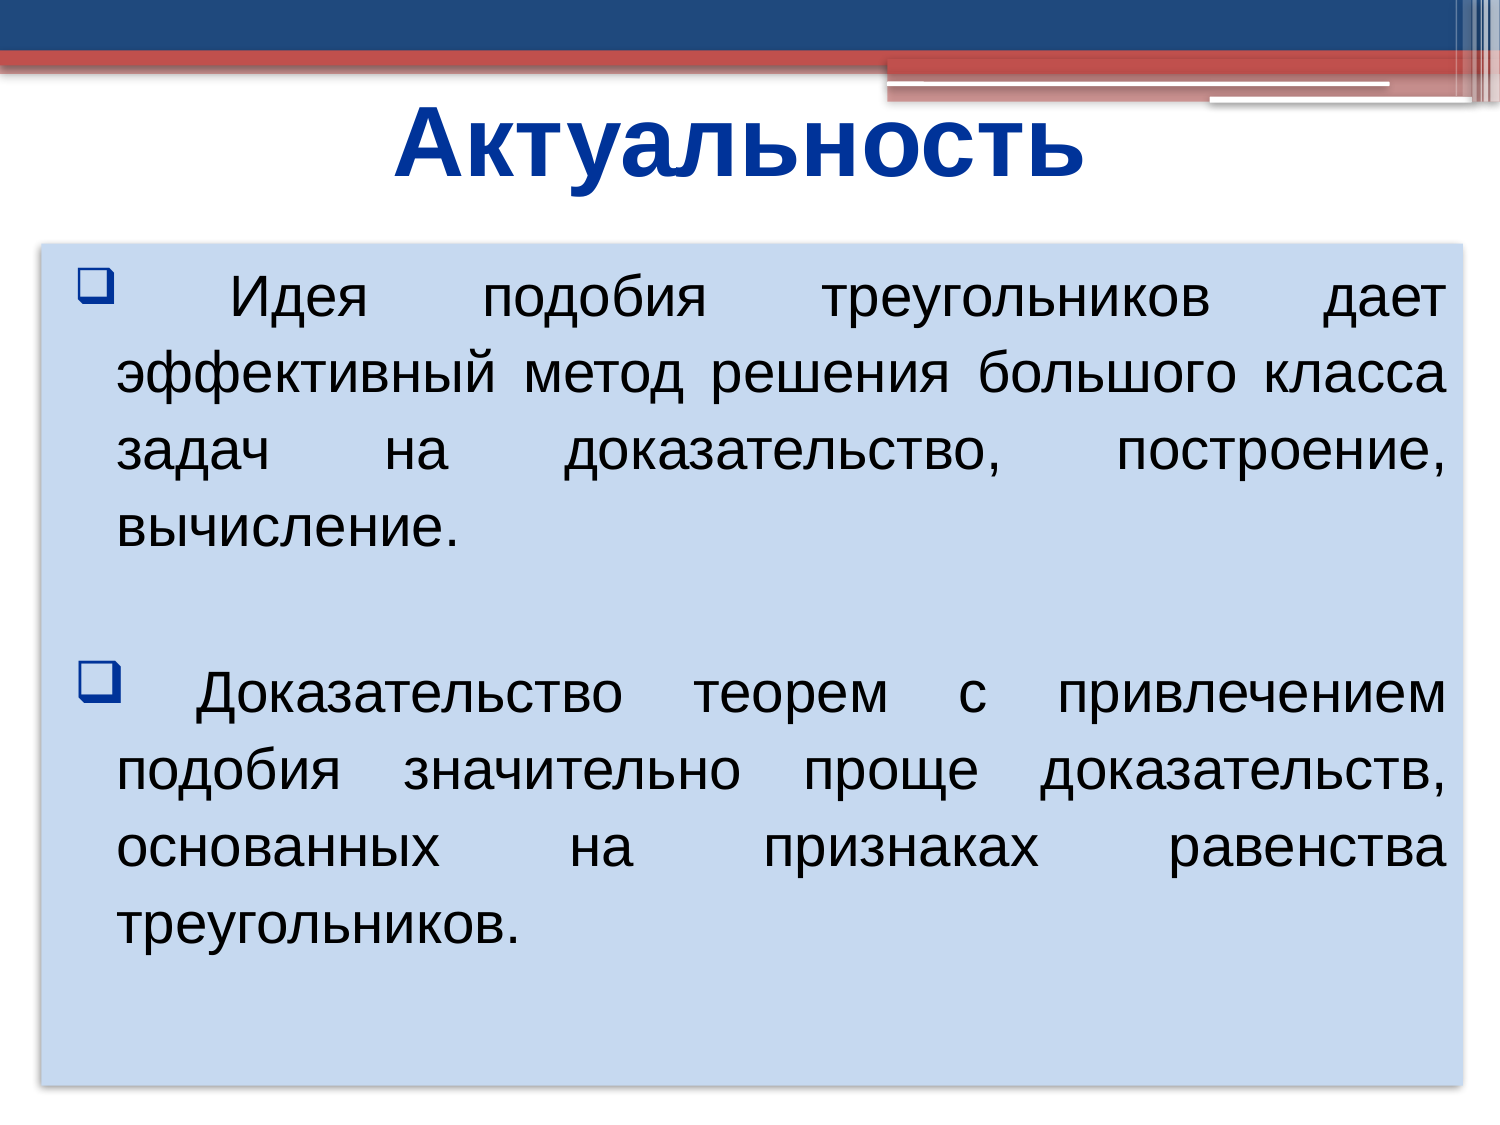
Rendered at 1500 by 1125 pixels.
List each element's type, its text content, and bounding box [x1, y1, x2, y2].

list Идея подобия треугольников дает эффективный метод решения большого класса задач на доказательство, построение, вычисление. Доказательство теорем с привлечением подобия значительно проще доказательств, основанных на признаках равенства треугольников. [41, 243, 1463, 1086]
title Актуальность [64, 30, 1415, 241]
